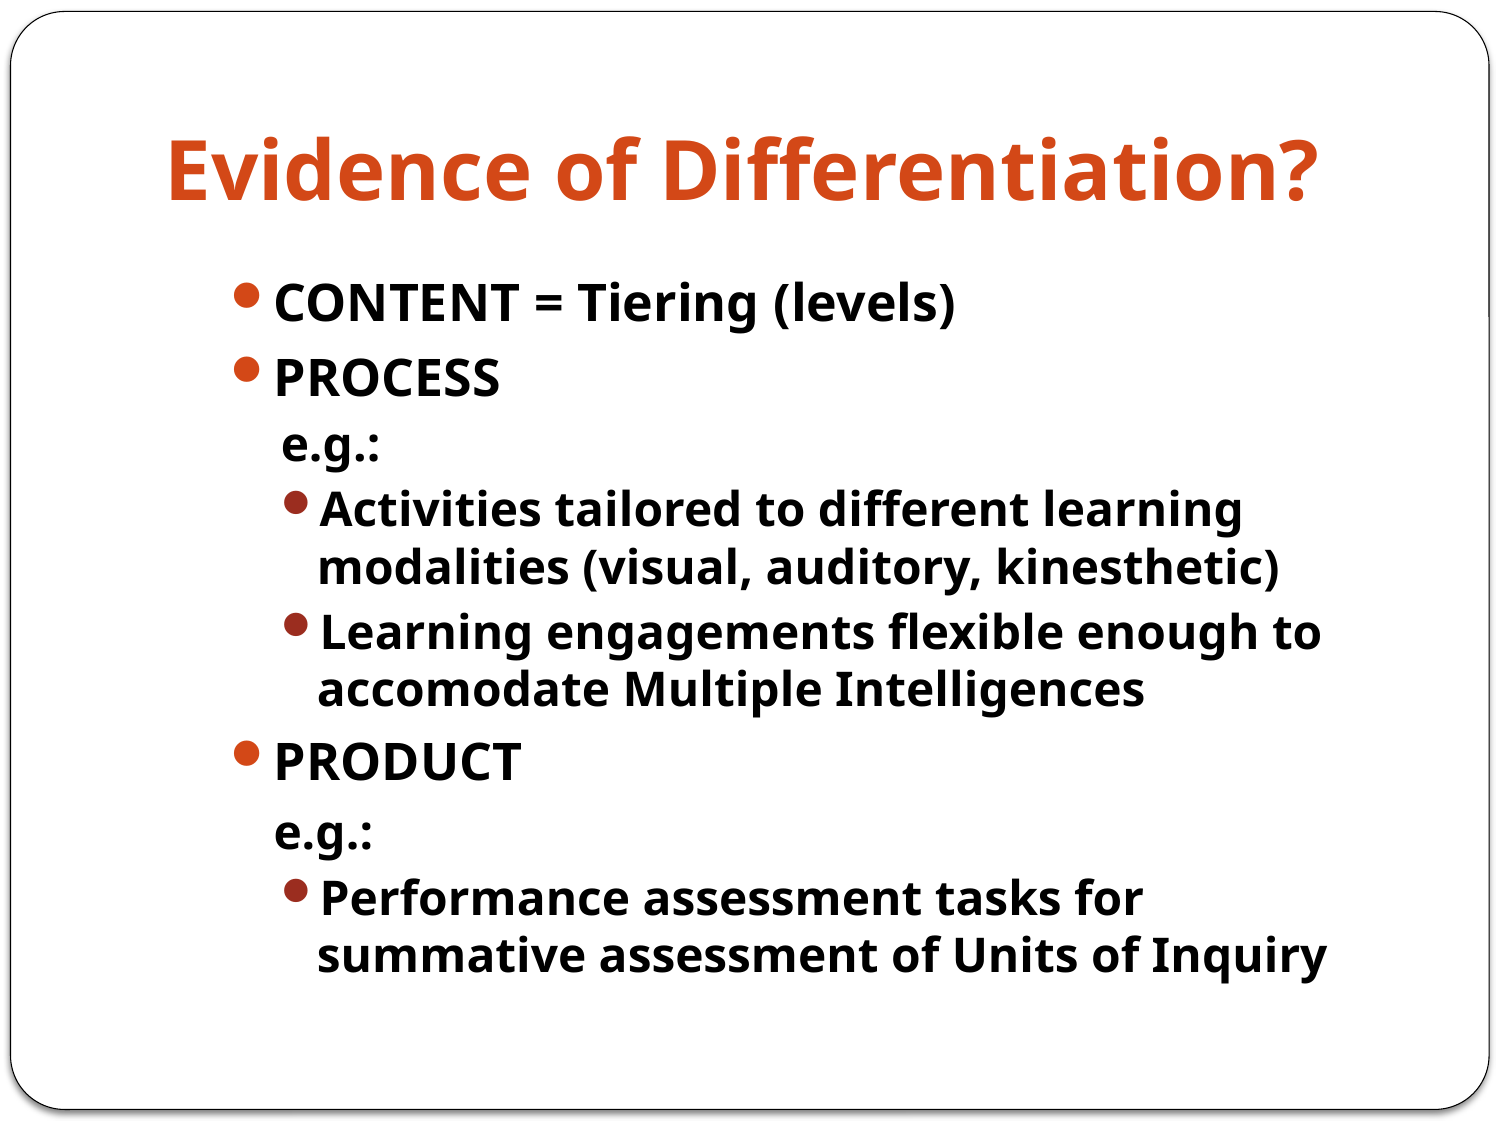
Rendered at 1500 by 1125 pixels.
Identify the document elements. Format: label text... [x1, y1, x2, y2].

list Content = Tiering (levels) Process e.g.: Activities tailored to different learning modalities (visual, auditory, kinesthetic) Learning engagements flexible enough to accomodate Multiple Intelligences Product e.g.: Performance assessment tasks for summative assessment of Units of Inquiry [215, 262, 1360, 1032]
title Evidence of Differentiation? [150, 45, 1425, 233]
